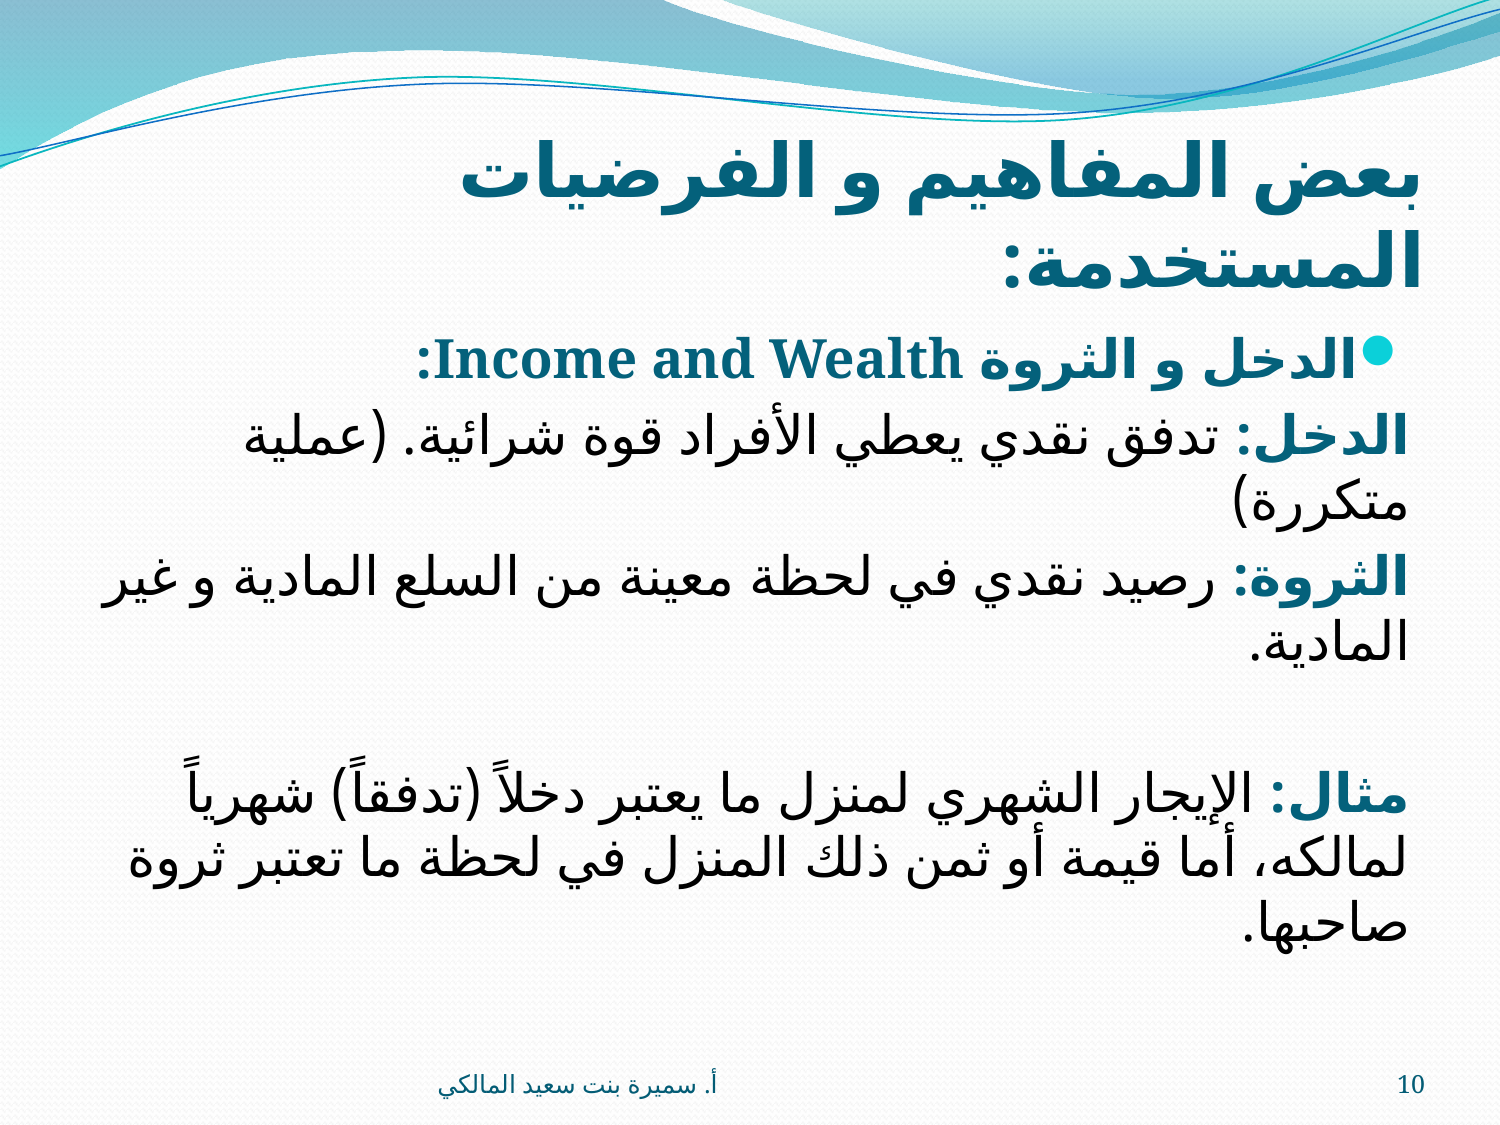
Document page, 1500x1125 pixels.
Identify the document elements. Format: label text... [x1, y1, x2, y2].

footer أ. سميرة بنت سعيد المالكي [437, 1042, 988, 1103]
slide_number 10 [1299, 1042, 1425, 1103]
title بعض المفاهيم و الفرضيات المستخدمة: [75, 115, 1425, 303]
list الدخل و الثروة Income and Wealth: الدخل: تدفق نقدي يعطي الأفراد قوة شرائية. (عملية متكررة) الثروة: رصيد نقدي في لحظة معينة من السلع المادية و غير المادية. مثال: الإيجار الشهري لمنزل ما يعتبر دخلاً (تدفقاً) شهرياً لمالكه، أما قيمة أو ثمن ذلك المنزل في لحظة ما تعتبر ثروة صاحبها. [75, 317, 1425, 1038]
